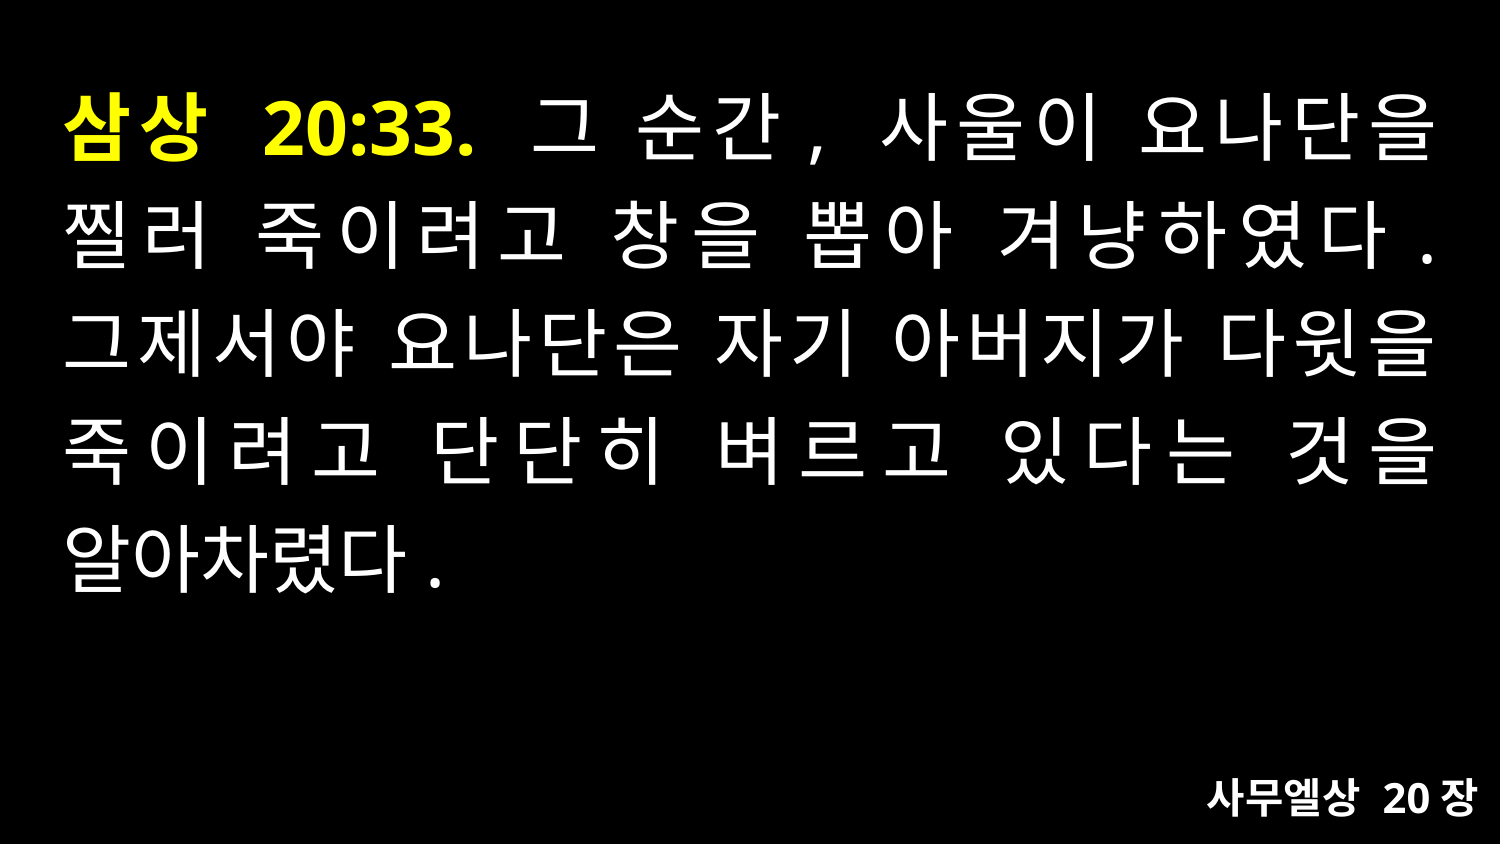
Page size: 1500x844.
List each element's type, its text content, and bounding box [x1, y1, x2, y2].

title 삼상 20:33. 그 순간, 사울이 요나단을 찔러 죽이려고 창을 뽑아 겨냥하였다. 그제서야 요나단은 자기 아버지가 다윗을 죽이려고 단단히 벼르고 있다는 것을 알아차렸다. [0, 0, 1500, 844]
subtitle 사무엘상 20장 [916, 770, 1500, 844]
